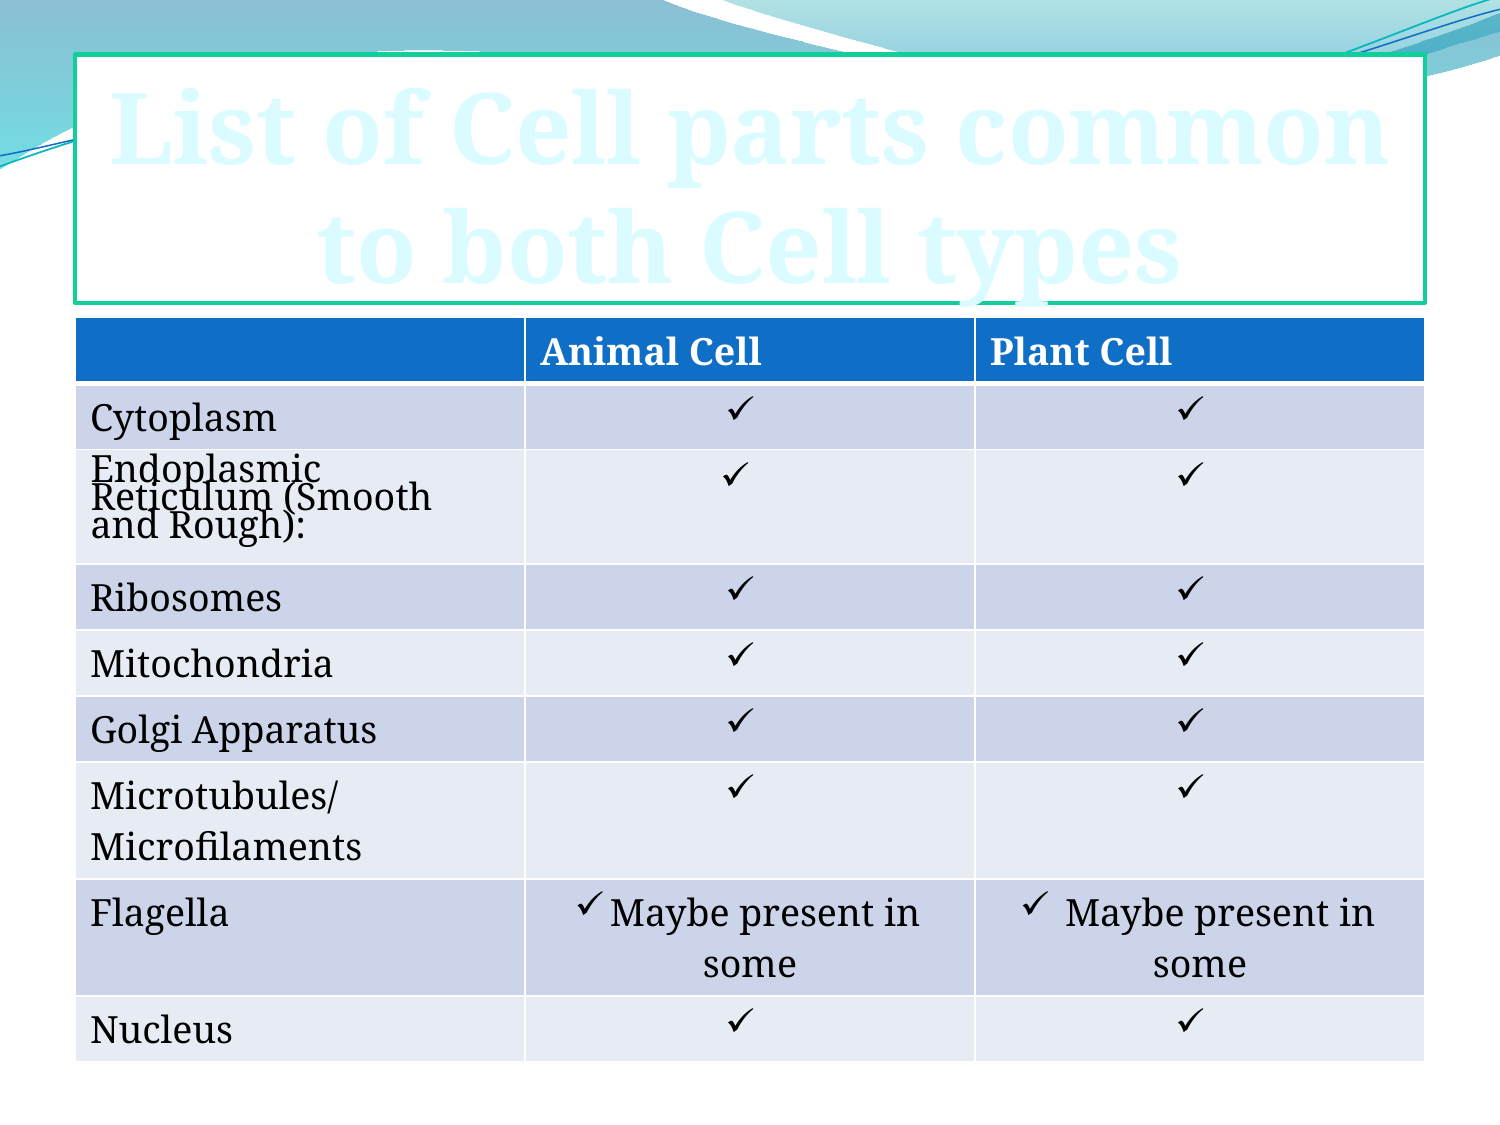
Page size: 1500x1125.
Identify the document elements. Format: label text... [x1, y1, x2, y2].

table_cell [976, 450, 1424, 563]
table_cell [976, 565, 1424, 629]
table_cell Flagella [76, 880, 524, 995]
table_cell [526, 565, 974, 629]
title List of Cell parts common to both Cell types [73, 52, 1427, 305]
table_cell [976, 997, 1424, 1061]
table_cell [976, 697, 1424, 761]
table_cell Golgi Apparatus [76, 697, 524, 761]
table_cell [526, 386, 974, 449]
table_cell [976, 386, 1424, 449]
table_cell Maybe present in some [976, 880, 1424, 995]
table_cell [976, 631, 1424, 695]
table_cell Microtubules/ Microfilaments [76, 763, 524, 878]
table_cell Endoplasmic Reticulum (Smooth and Rough): [76, 450, 524, 563]
table_cell [526, 450, 974, 563]
table_cell [526, 763, 974, 878]
table_cell Maybe present in some [526, 880, 974, 995]
table_cell Mitochondria [76, 631, 524, 695]
table_header [76, 318, 524, 381]
table_header Animal Cell [526, 318, 974, 381]
table_cell [526, 631, 974, 695]
table_cell [526, 997, 974, 1061]
table_cell [976, 763, 1424, 878]
table_cell Ribosomes [76, 565, 524, 629]
table_cell Cytoplasm [76, 386, 524, 449]
table_header Plant Cell [976, 318, 1424, 381]
table_cell [526, 697, 974, 761]
table_cell Nucleus [76, 997, 524, 1061]
